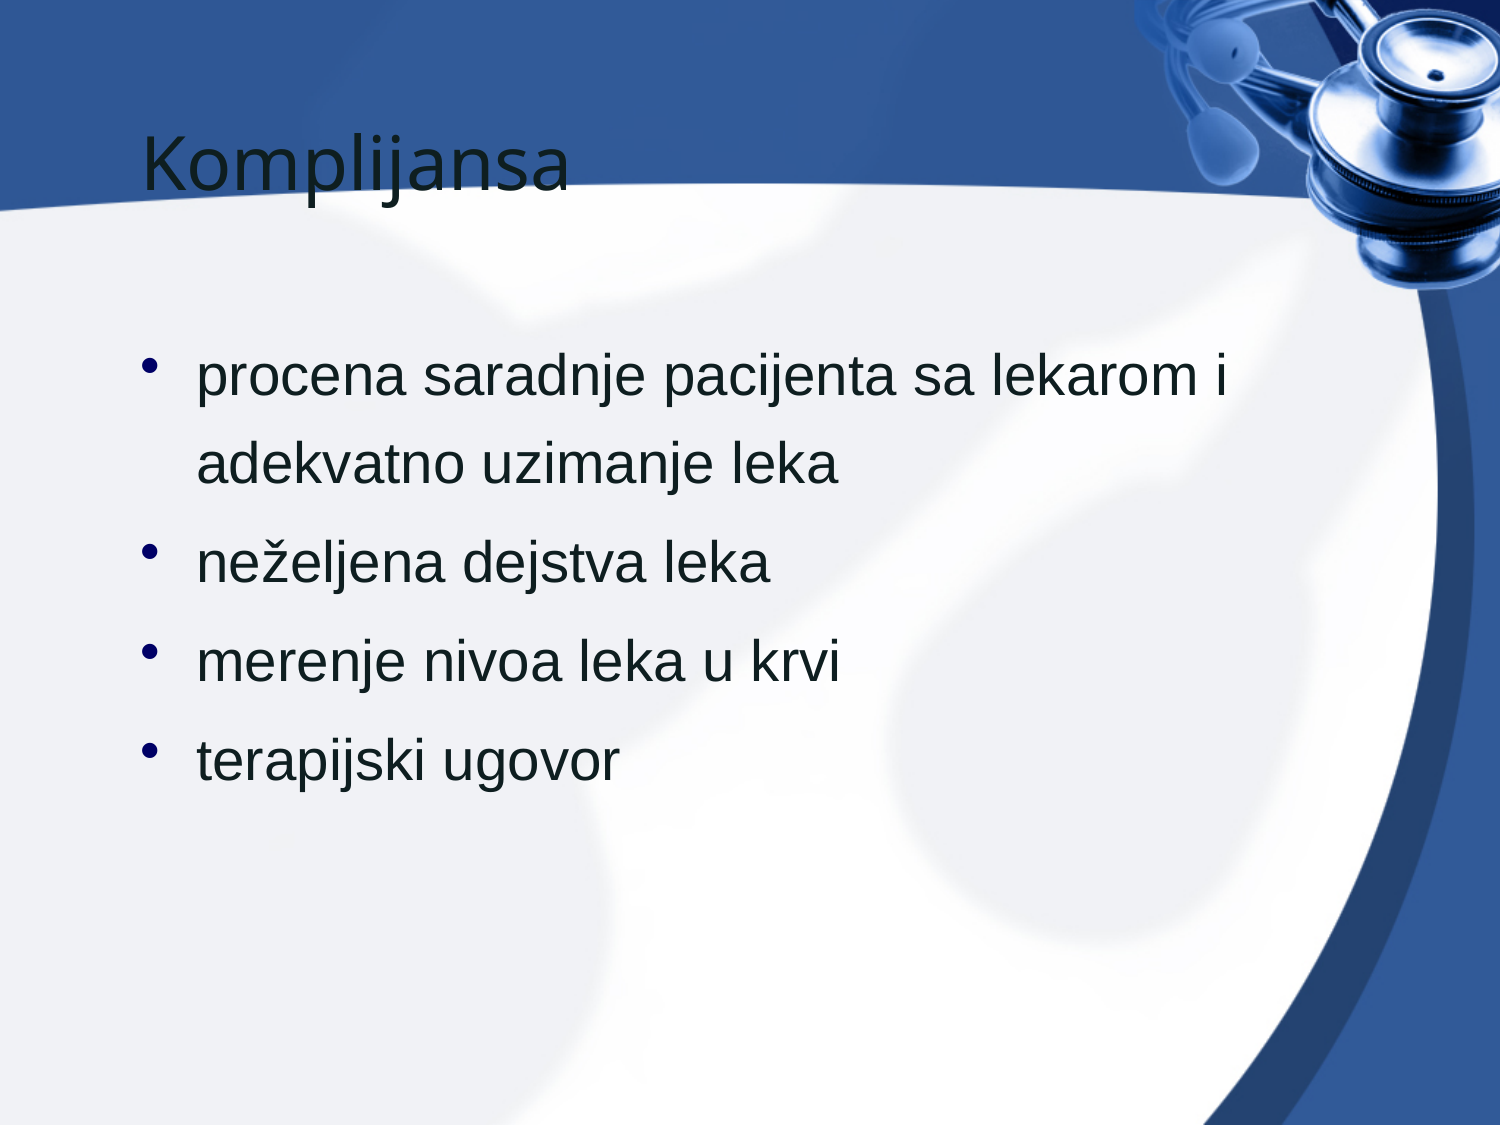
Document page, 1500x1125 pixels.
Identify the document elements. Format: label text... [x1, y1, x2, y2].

slide_number 37 [937, 1062, 1294, 1101]
list procena saradnje pacijenta sa lekarom i adekvatno uzimanje leka neželjena dejstva leka merenje nivoa leka u krvi terapijski ugovor [124, 312, 1401, 1063]
title Komplijansa [124, 49, 1401, 259]
picture [0, 0, 1500, 1125]
